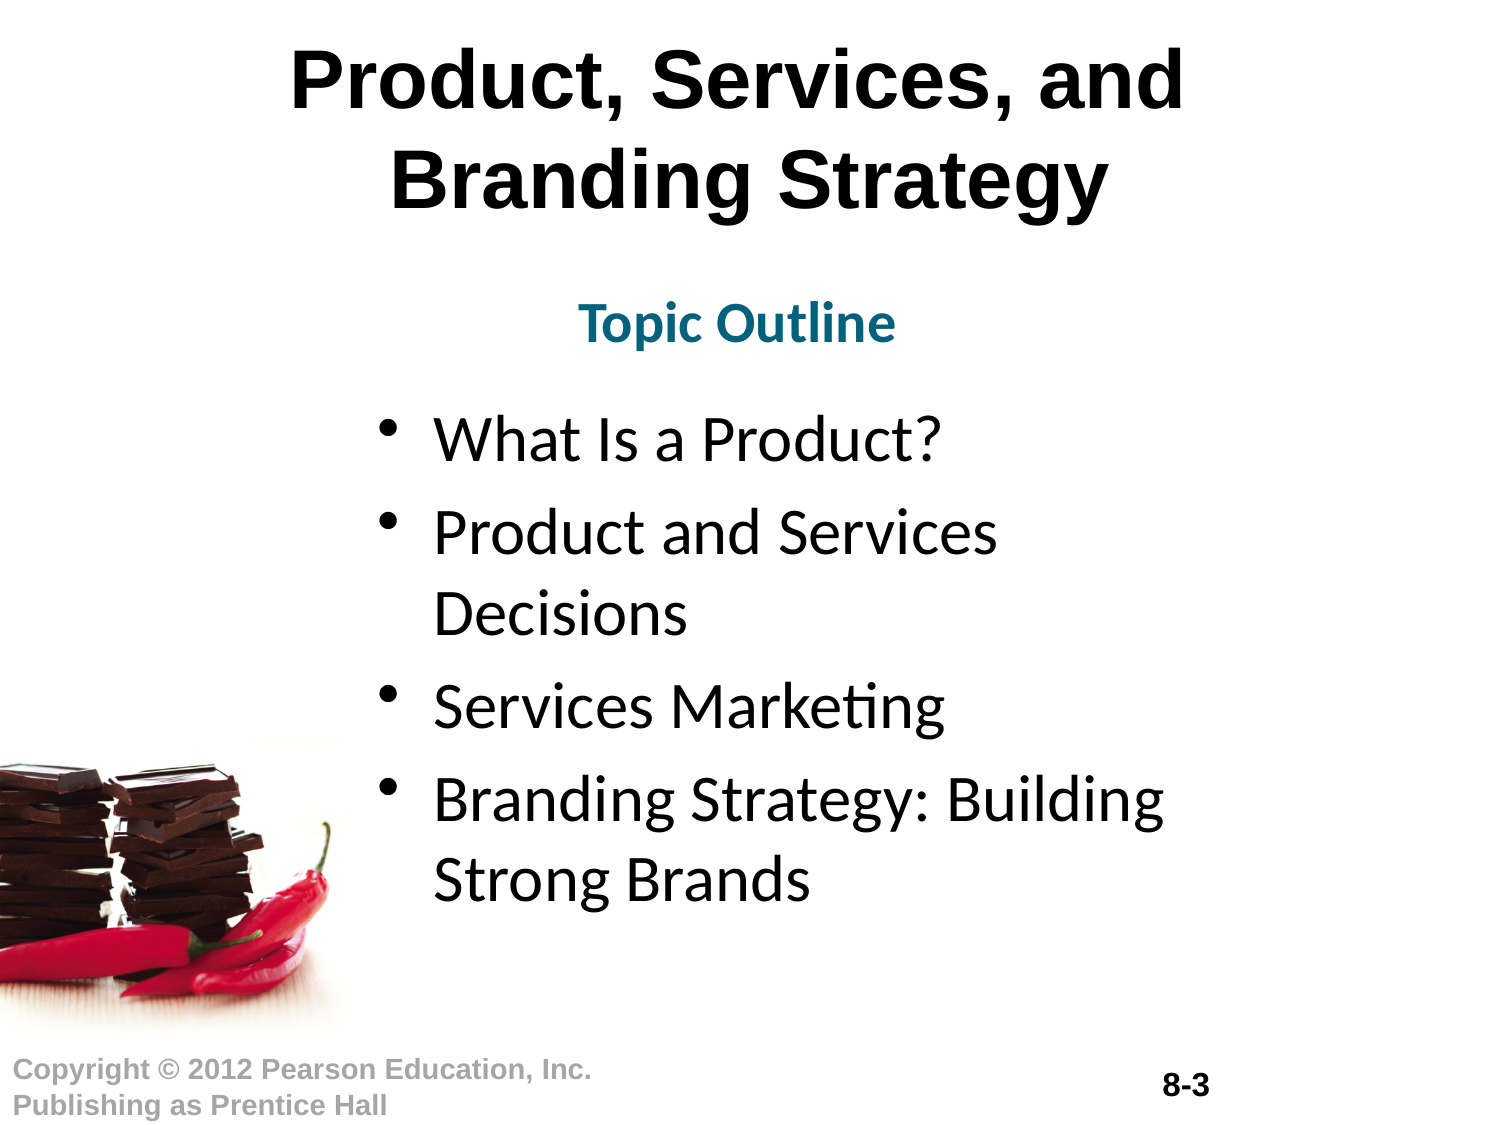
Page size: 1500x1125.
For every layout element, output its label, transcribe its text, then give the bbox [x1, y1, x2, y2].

list What Is a Product? Product and Services Decisions Services Marketing Branding Strategy: Building Strong Brands [362, 387, 1226, 951]
picture [0, 737, 361, 1038]
title Product, Services, and Branding Strategy [112, 99, 1388, 288]
list Topic Outline [149, 287, 1326, 351]
